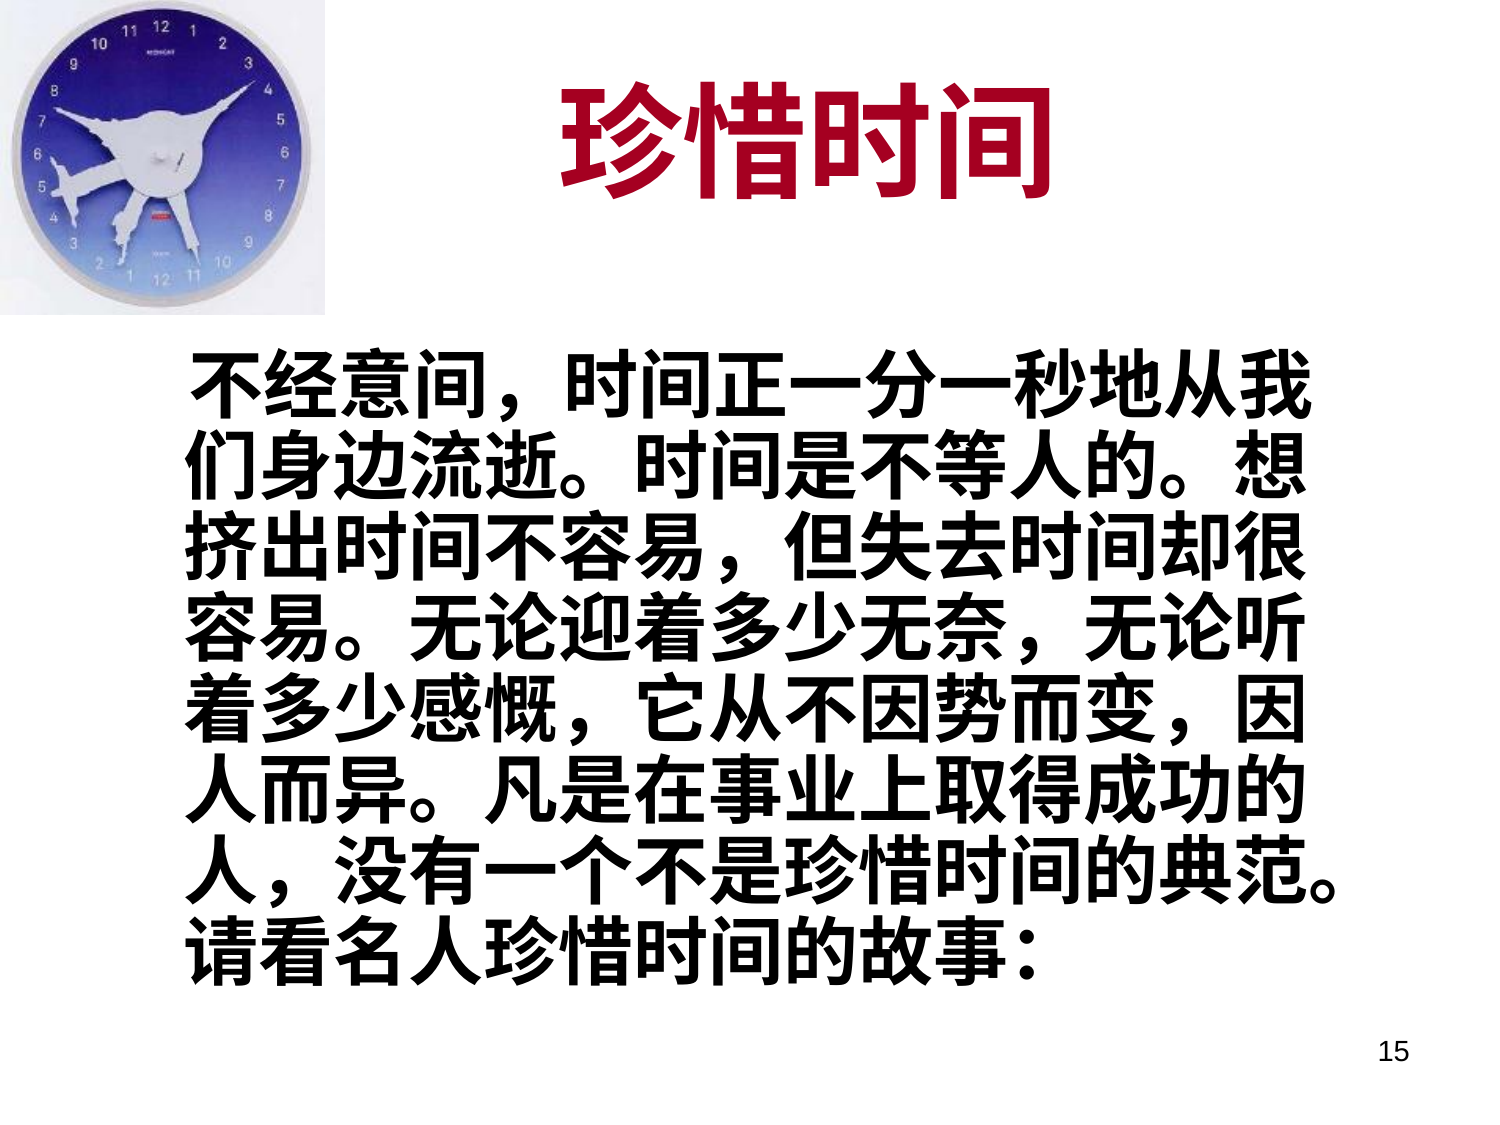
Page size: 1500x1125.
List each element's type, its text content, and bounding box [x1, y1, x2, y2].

picture [0, 0, 325, 315]
slide_number 15 [1074, 1024, 1426, 1103]
list 不经意间，时间正一分一秒地从我们身边流逝。时间是不等人的。想挤出时间不容易，但失去时间却很容易。无论迎着多少无奈，无论听着多少感慨，它从不因势而变，因人而异。凡是在事业上取得成功的人，没有一个不是珍惜时间的典范。请看名人珍惜时间的故事： [112, 340, 1353, 913]
title 珍惜时间 [330, 45, 1425, 233]
